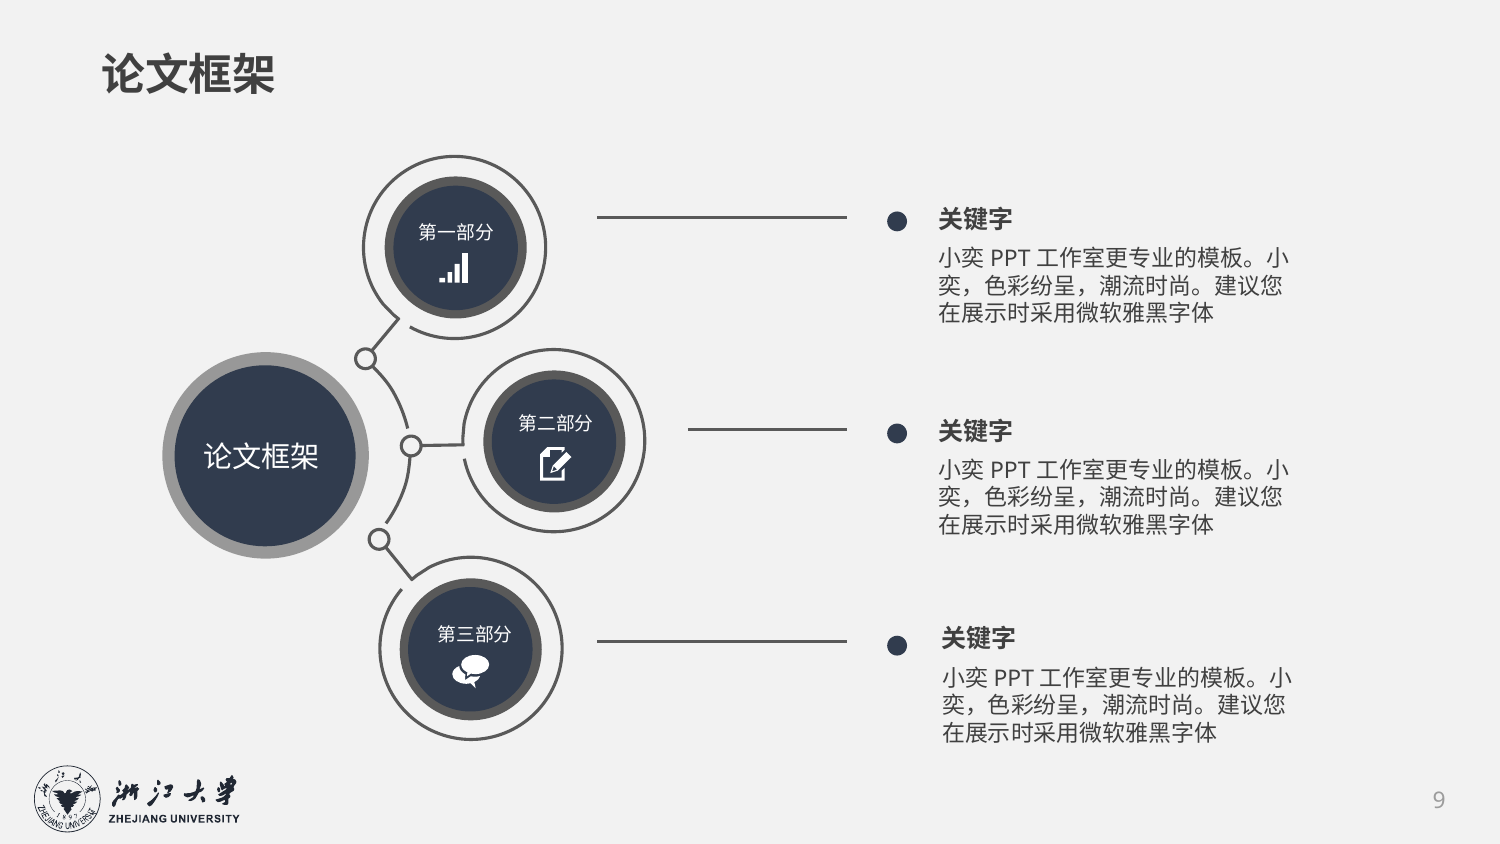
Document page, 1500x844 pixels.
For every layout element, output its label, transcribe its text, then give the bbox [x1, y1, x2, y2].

text_box 关键字 [938, 203, 1179, 234]
text_box [886, 634, 909, 657]
text_box [161, 351, 355, 560]
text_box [355, 156, 645, 740]
text_box [886, 422, 909, 445]
text_box 小奕PPT工作室更专业的模板。小奕，色彩纷呈，潮流时尚。建议您在展示时采用微软雅黑字体 [942, 663, 1305, 746]
text_box 小奕PPT工作室更专业的模板。小奕，色彩纷呈，潮流时尚。建议您在展示时采用微软雅黑字体 [938, 455, 1302, 538]
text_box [452, 654, 490, 689]
text_box [886, 210, 909, 233]
text_box 关键字 [941, 622, 1182, 653]
text_box 论文框架 [90, 40, 434, 105]
text_box 关键字 [938, 414, 1179, 445]
text_box 论文框架 [180, 426, 343, 485]
text_box 小奕PPT工作室更专业的模板。小奕，色彩纷呈，潮流时尚。建议您在展示时采用微软雅黑字体 [938, 243, 1302, 327]
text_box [540, 447, 572, 481]
slide_number 9 [1123, 778, 1461, 824]
text_box [173, 364, 355, 548]
